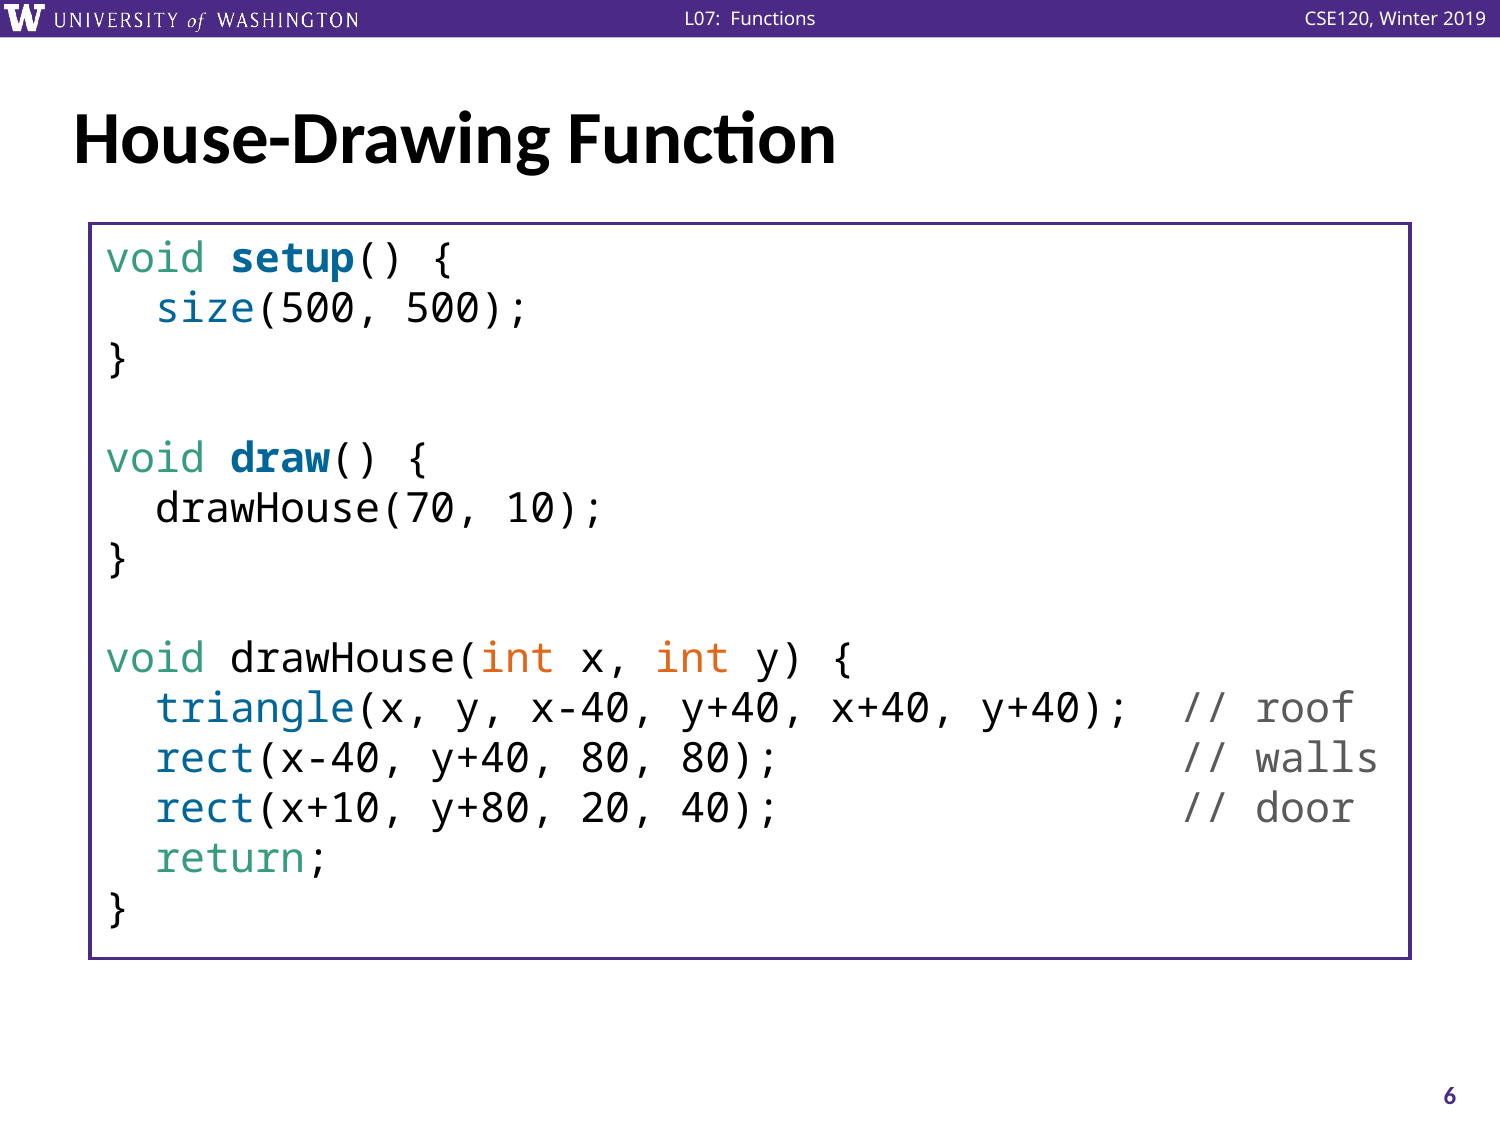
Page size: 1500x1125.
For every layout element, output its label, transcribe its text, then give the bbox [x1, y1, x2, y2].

slide_number 6 [1400, 1065, 1500, 1125]
picture [4, 4, 358, 32]
title House-Drawing Function [58, 71, 1438, 197]
list void setup() { size(500, 500); } void draw() { drawHouse(70, 10); } void drawHouse(int x, int y) { triangle(x, y, x-40, y+40, x+40, y+40); // roof rect(x-40, y+40, 80, 80); // walls rect(x+10, y+80, 20, 40); // door return; } [89, 223, 1411, 959]
